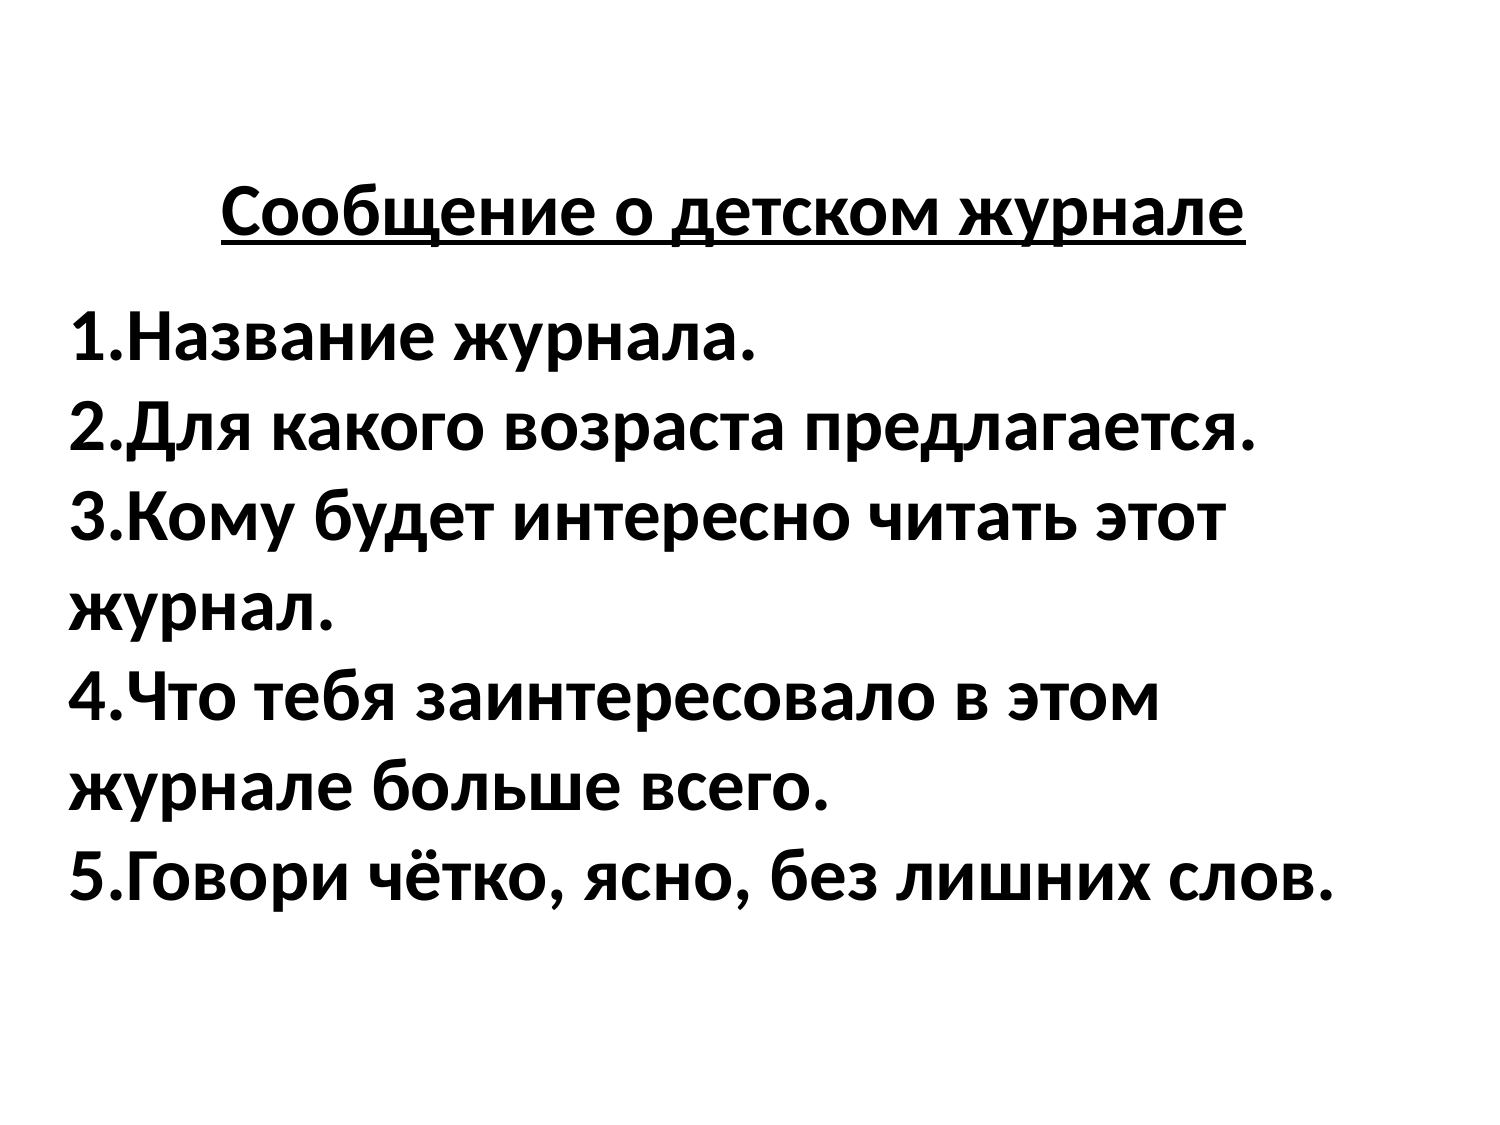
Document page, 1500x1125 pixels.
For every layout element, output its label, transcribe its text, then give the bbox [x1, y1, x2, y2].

text_box Сообщение о детском журнале 1.Название журнала. 2.Для какого возраста предлагается. 3.Кому будет интересно читать этот журнал. 4.Что тебя заинтересовало в этом журнале больше всего. 5.Говори чётко, ясно, без лишних слов. [53, 152, 1436, 923]
